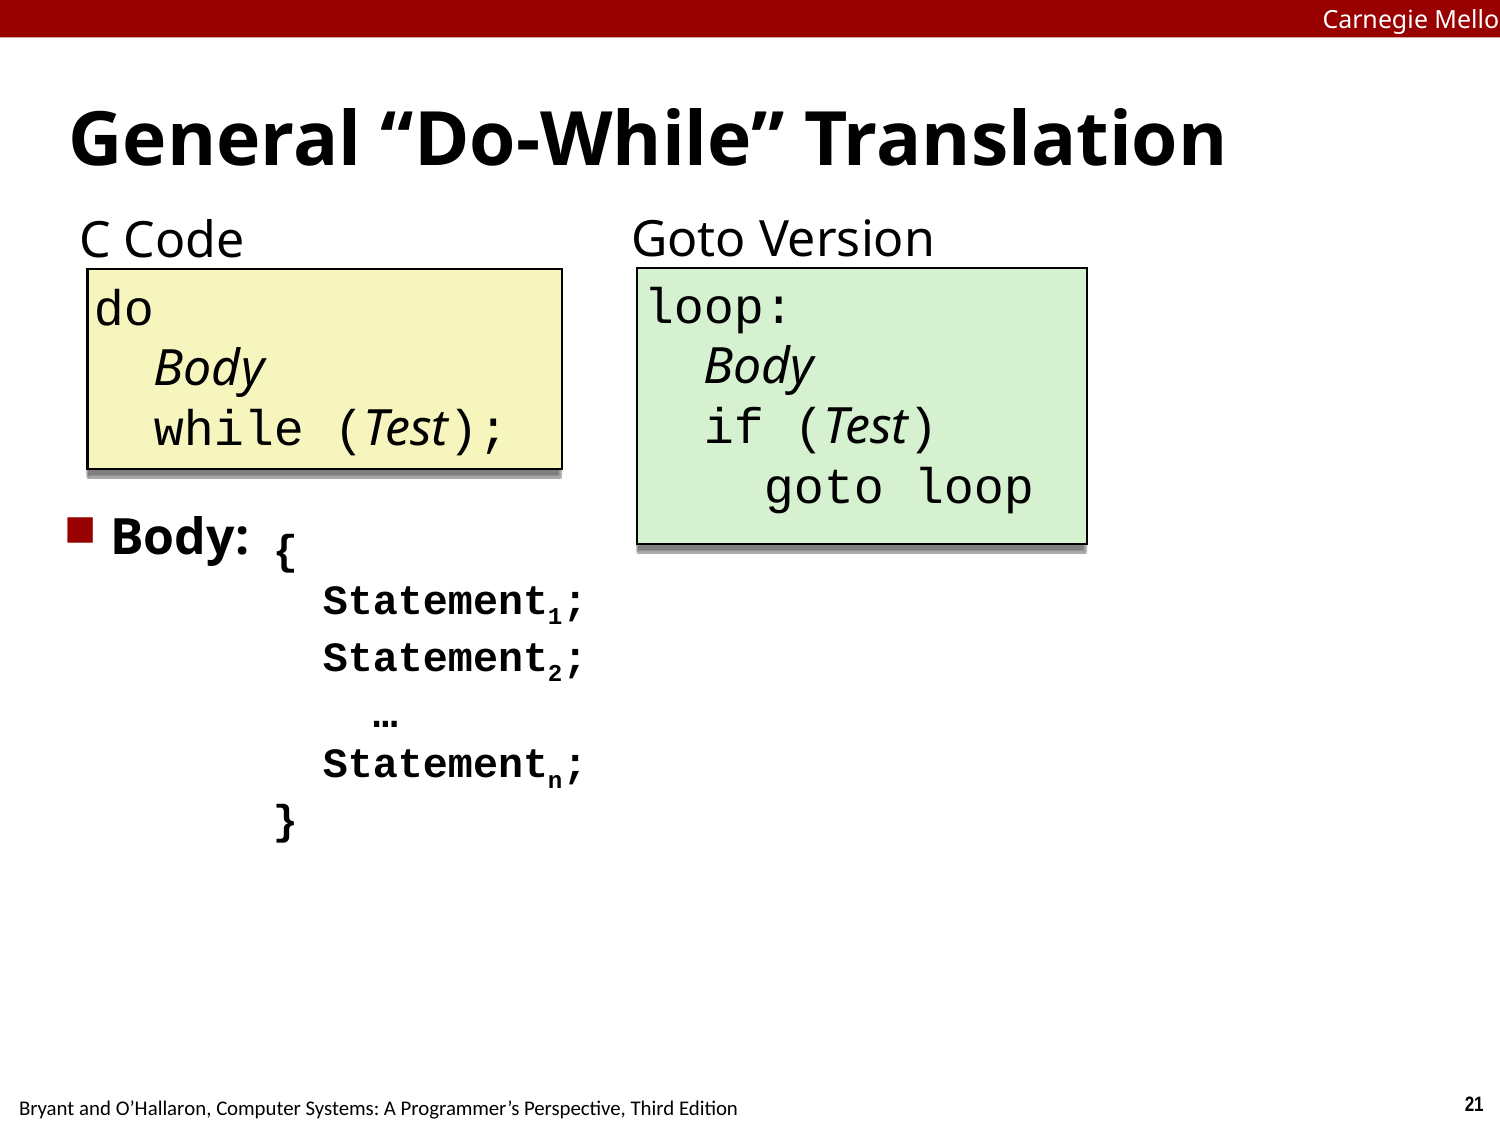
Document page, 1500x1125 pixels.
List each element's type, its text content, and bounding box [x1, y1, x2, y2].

text_box Carnegie Mellon [1322, 3, 1500, 33]
text_box [0, 0, 1500, 38]
text_box do Body while (Test); [87, 269, 563, 470]
text_box { Statement1; Statement2; … Statementn; } [266, 516, 632, 887]
list Body: [62, 497, 1438, 1122]
text_box loop: Body if (Test) goto loop [637, 267, 1088, 497]
text_box Goto Version [624, 230, 1005, 273]
title General “Do-While” Translation [62, 41, 1438, 230]
text_box C Code [72, 230, 503, 275]
